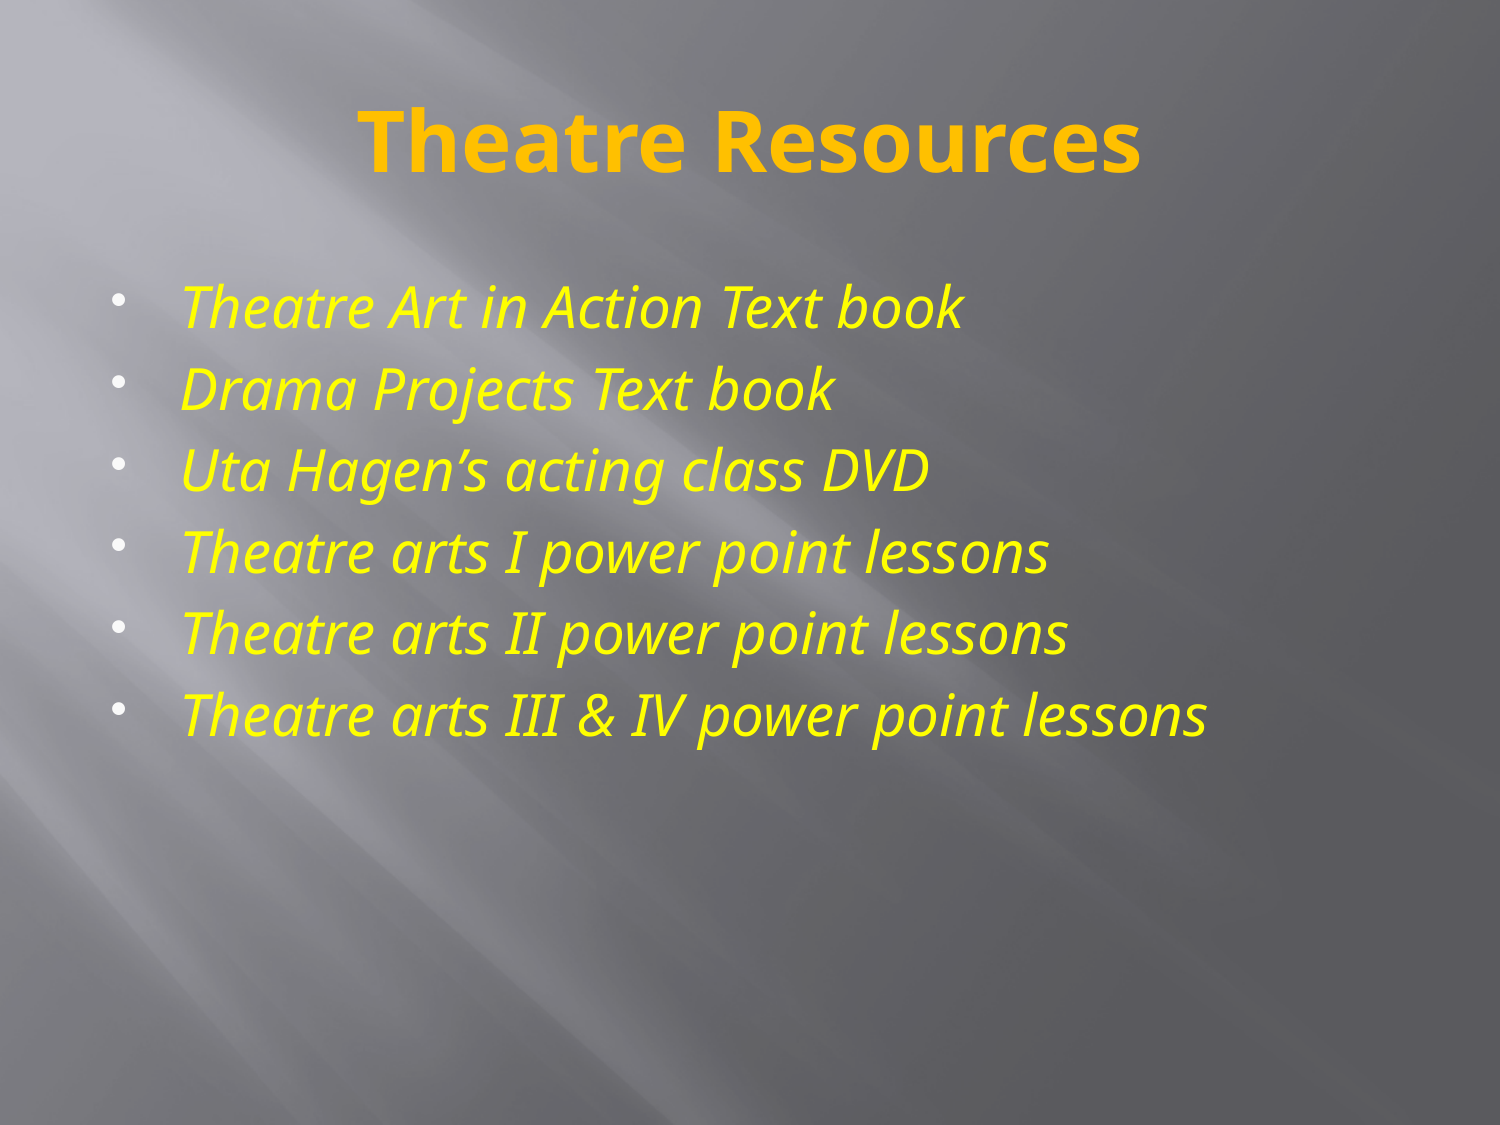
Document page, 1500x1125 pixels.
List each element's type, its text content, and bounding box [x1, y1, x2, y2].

list Theatre Art in Action Text book Drama Projects Text book Uta Hagen’s acting class DVD Theatre arts I power point lessons Theatre arts II power point lessons Theatre arts III & IV power point lessons [75, 262, 1425, 1035]
title Theatre Resources [75, 45, 1425, 233]
